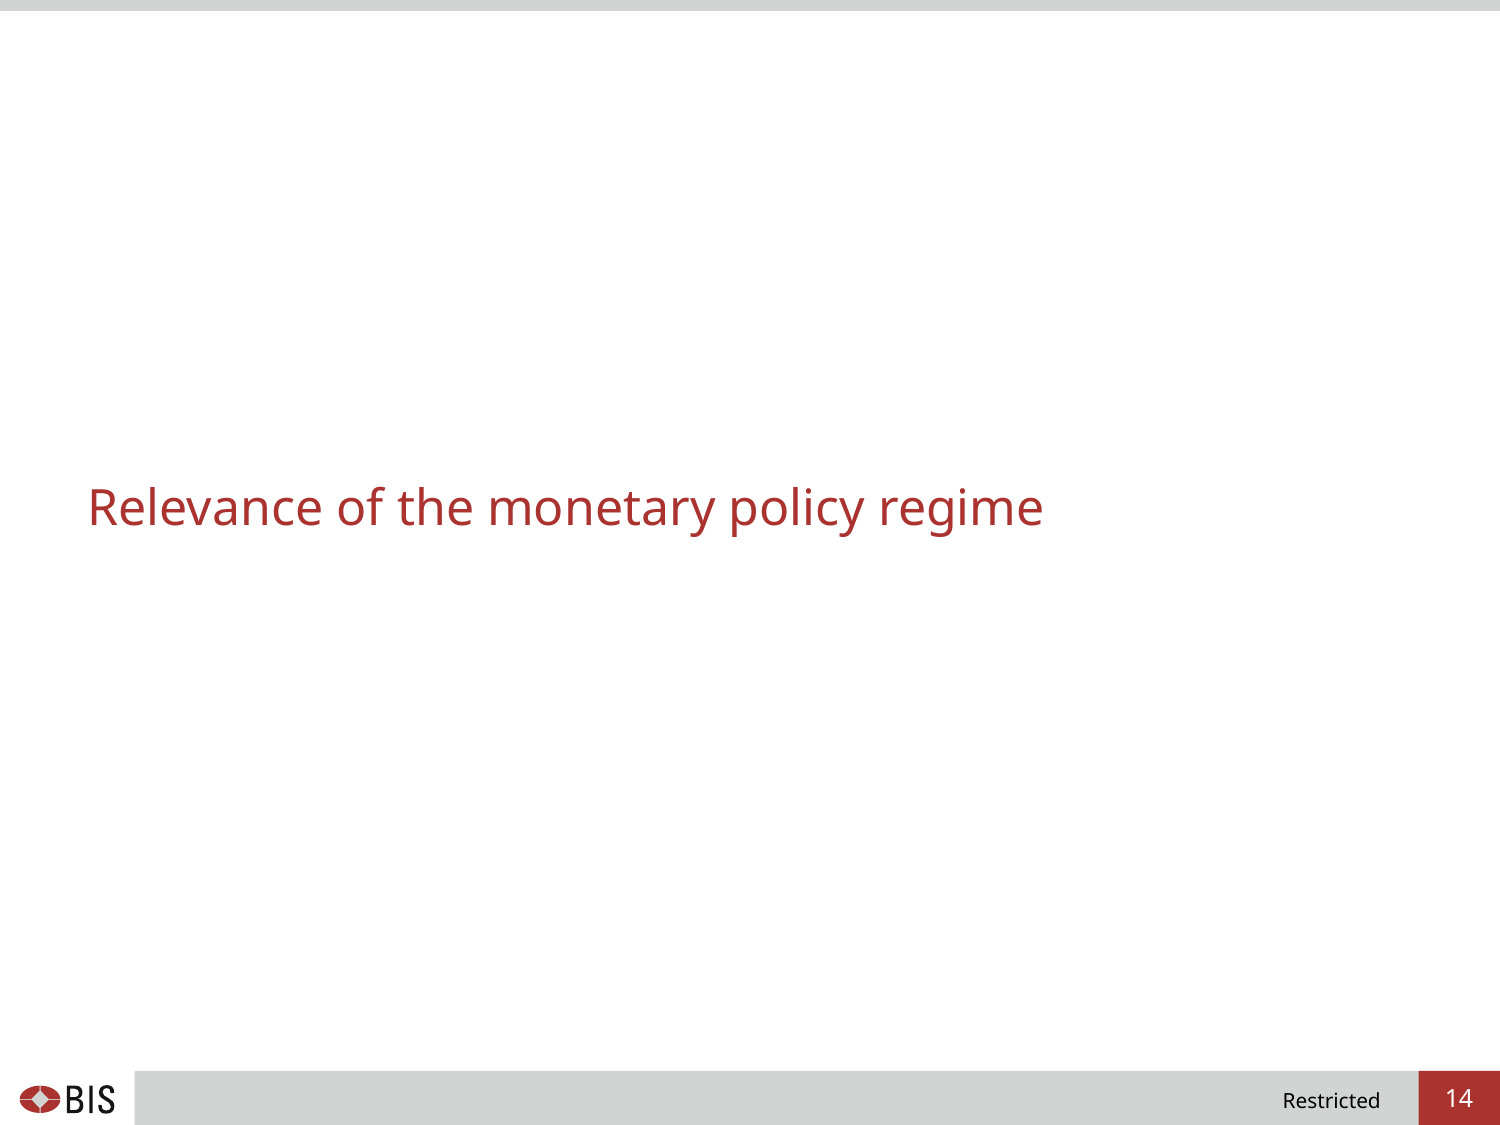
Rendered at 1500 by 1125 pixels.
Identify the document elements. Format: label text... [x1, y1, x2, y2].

title Relevance of the monetary policy regime [87, 474, 1397, 552]
slide_number 14 [1418, 1074, 1500, 1125]
